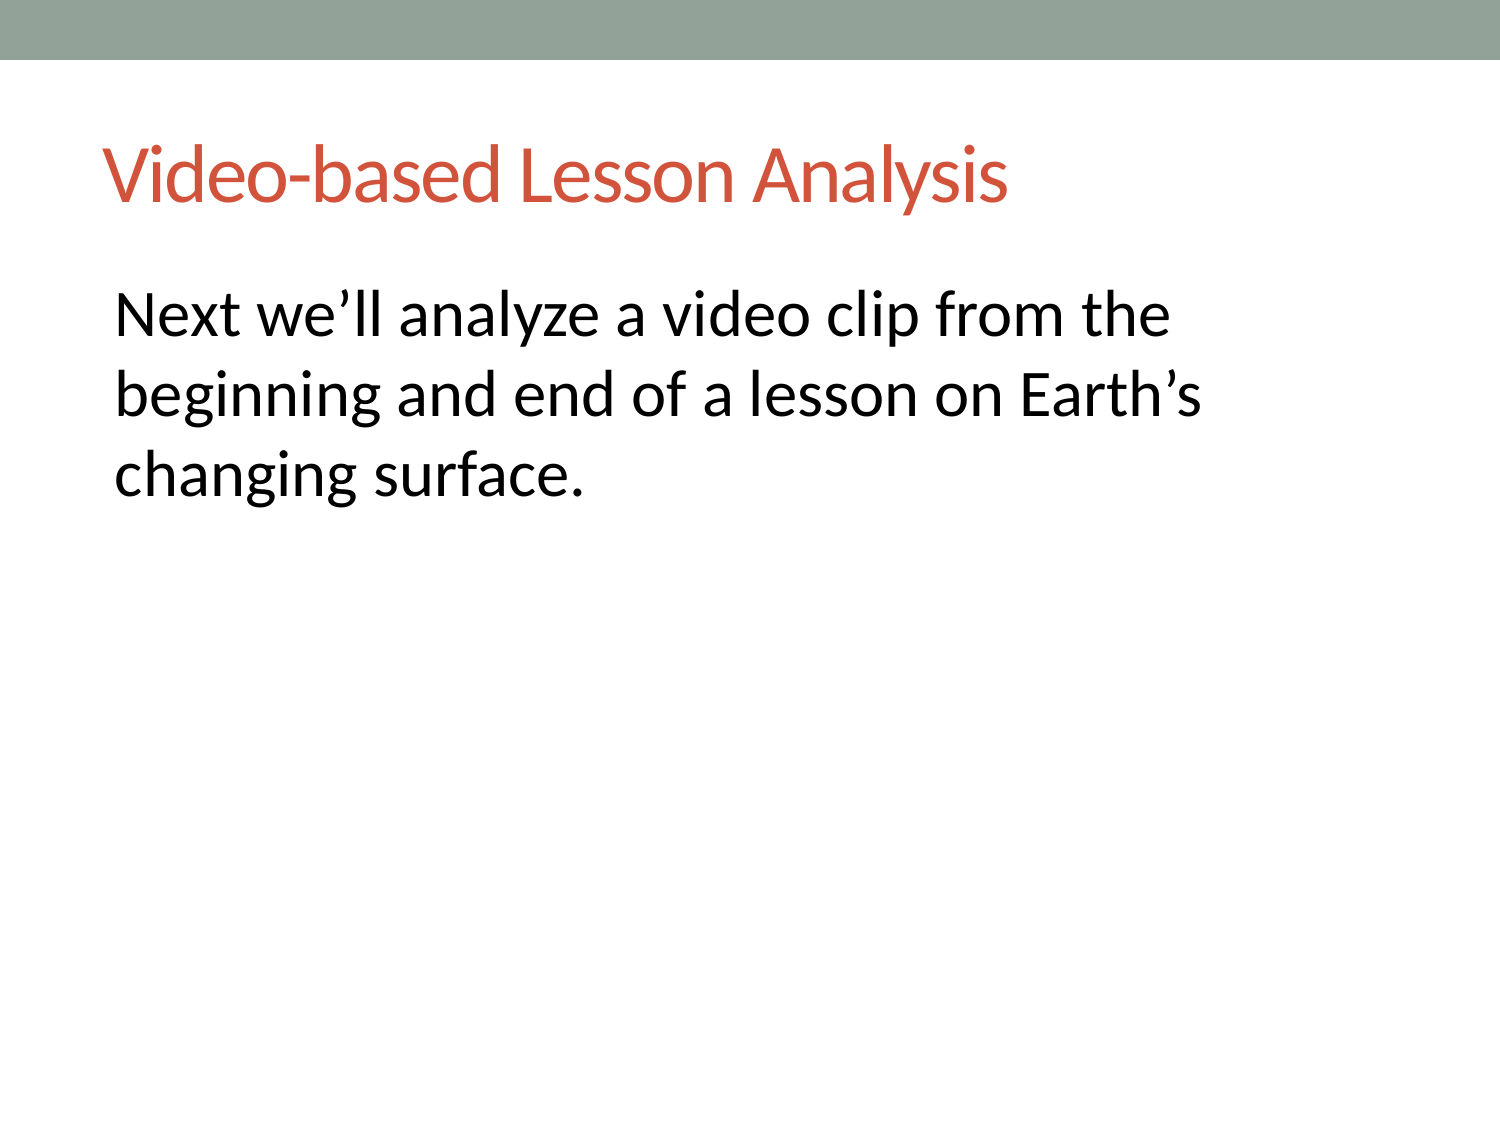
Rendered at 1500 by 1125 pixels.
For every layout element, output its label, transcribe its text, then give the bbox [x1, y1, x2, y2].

title Video-based Lesson Analysis [87, 87, 1438, 250]
list Next we’ll analyze a video clip from the beginning and end of a lesson on Earth’s changing surface. [99, 262, 1425, 1063]
